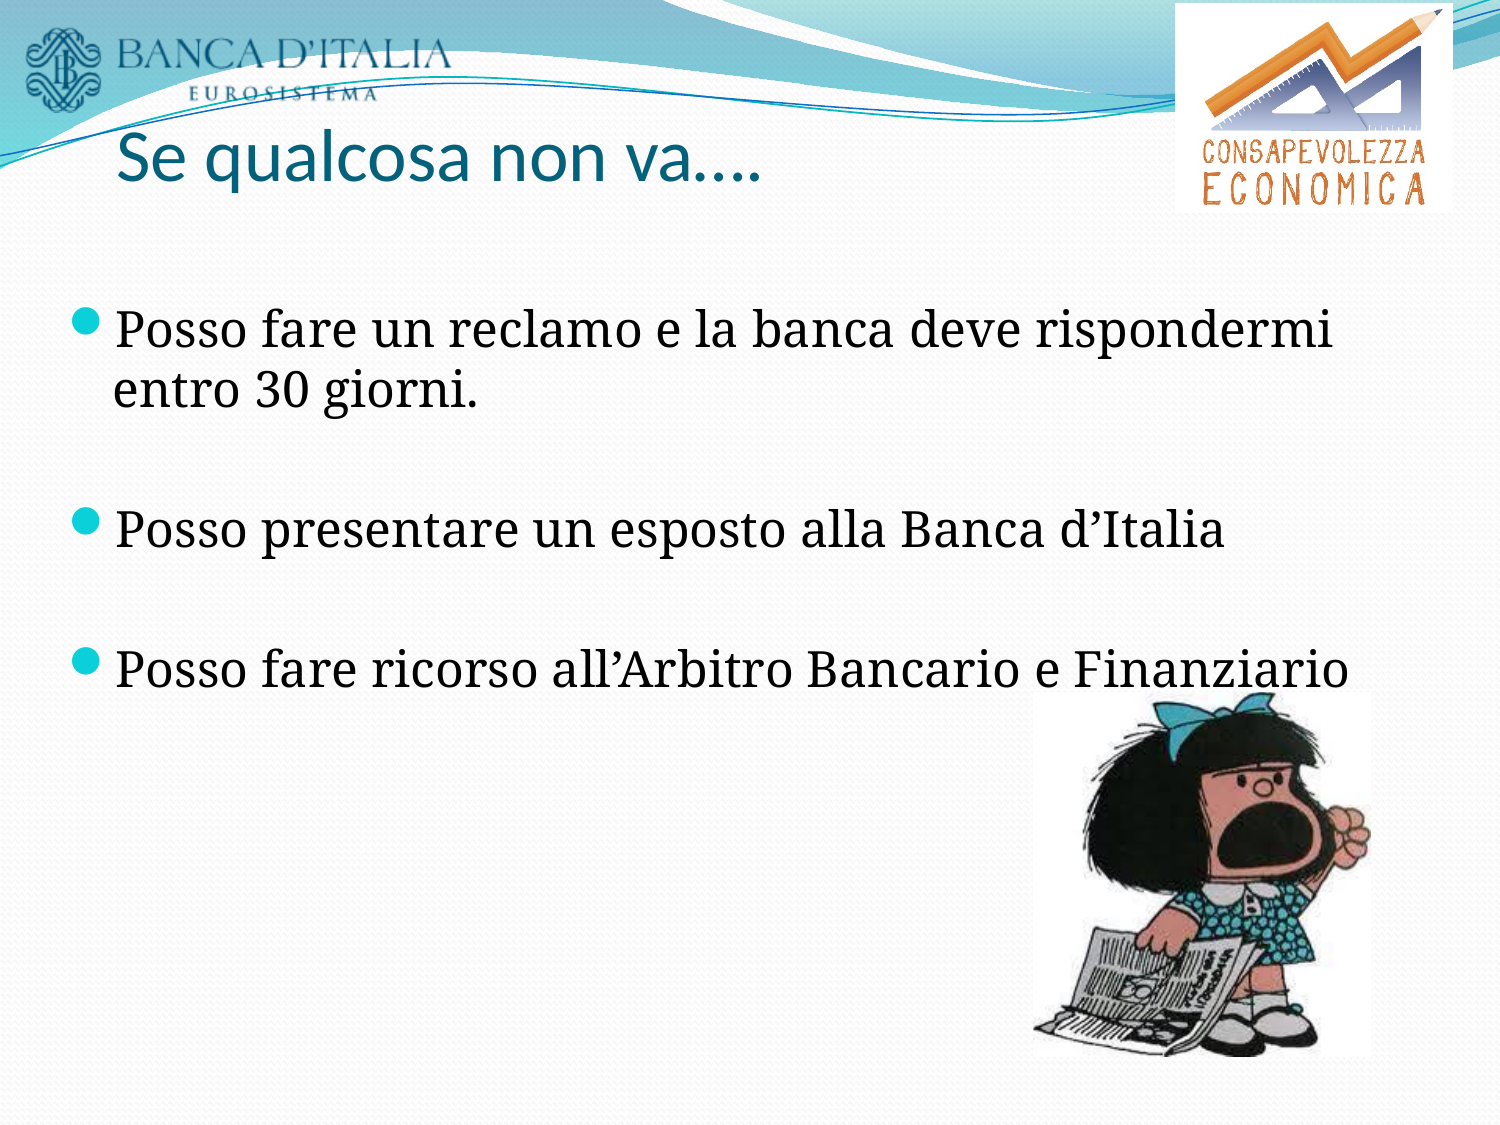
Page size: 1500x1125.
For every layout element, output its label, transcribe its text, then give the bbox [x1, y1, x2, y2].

picture [1033, 692, 1372, 1057]
picture [1174, 3, 1453, 213]
list Posso fare un reclamo e la banca deve rispondermi entro 30 giorni. Posso presentare un esposto alla Banca d’Italia Posso fare ricorso all’Arbitro Bancario e Finanziario [53, 220, 1436, 1071]
picture [25, 0, 519, 114]
title Se qualcosa non va…. [31, 88, 1168, 197]
